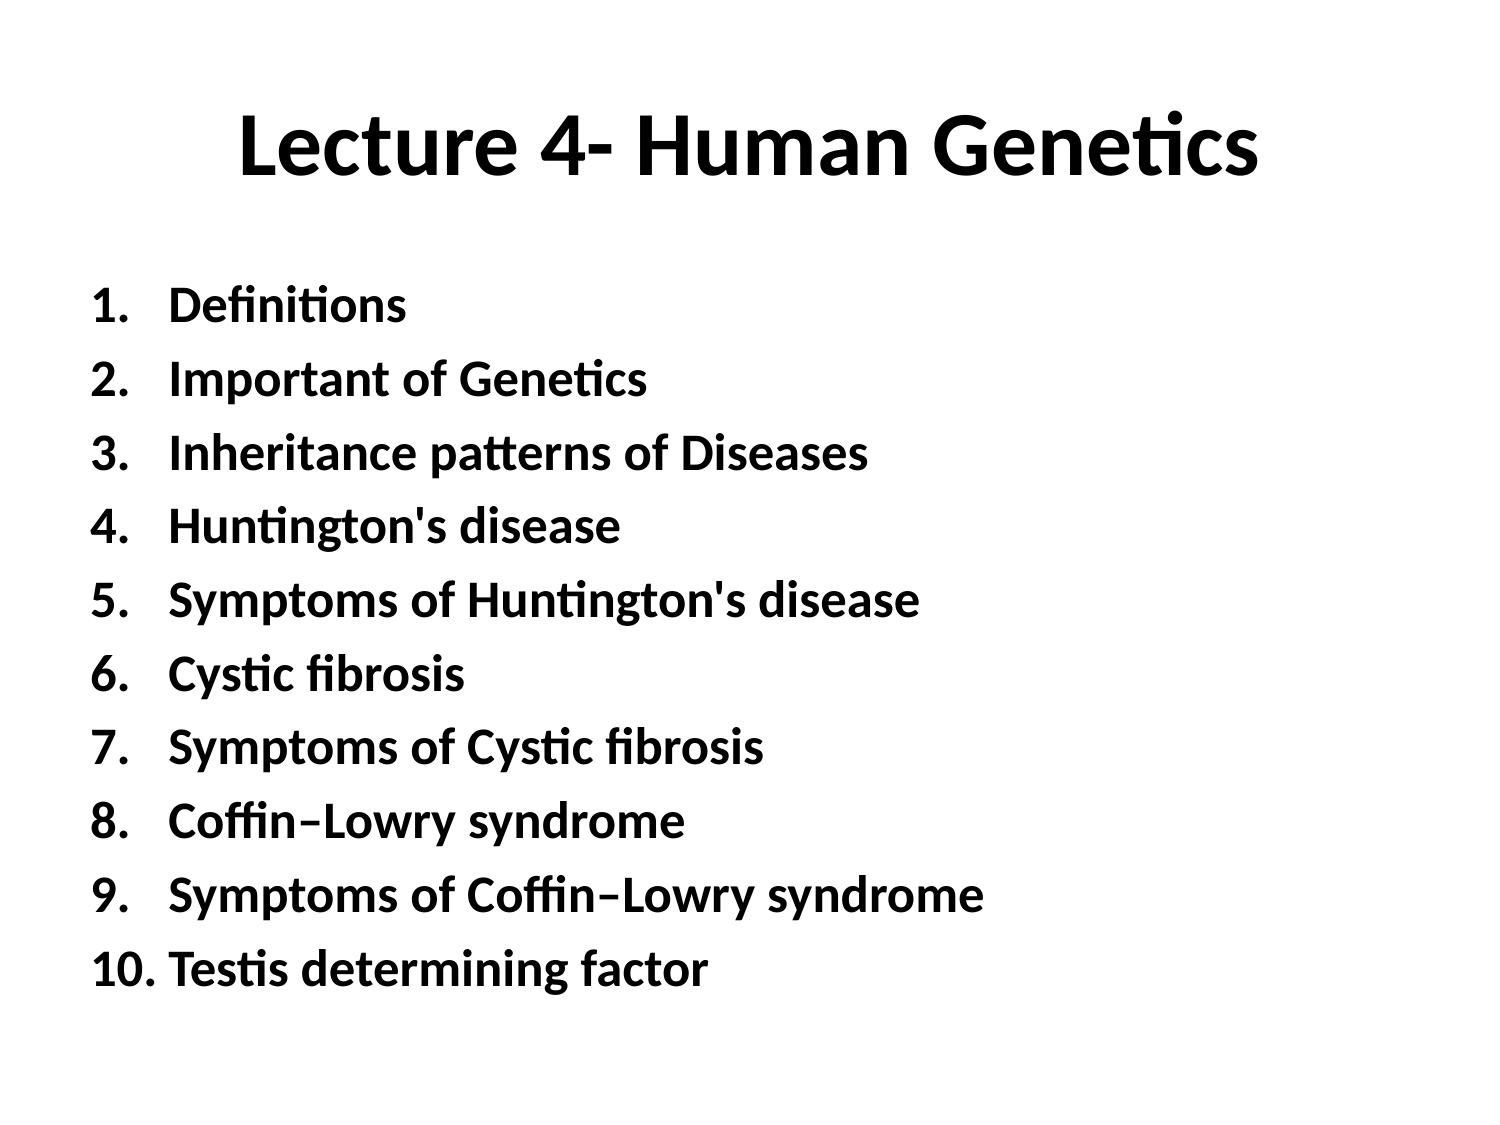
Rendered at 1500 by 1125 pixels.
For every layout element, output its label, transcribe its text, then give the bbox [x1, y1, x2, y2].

list Definitions Important of Genetics Inheritance patterns of Diseases Huntington's disease Symptoms of Huntington's disease Cystic fibrosis Symptoms of Cystic fibrosis Coffin–Lowry syndrome Symptoms of Coffin–Lowry syndrome Testis determining factor [75, 262, 1425, 1005]
title Lecture 4- Human Genetics [75, 45, 1425, 233]
